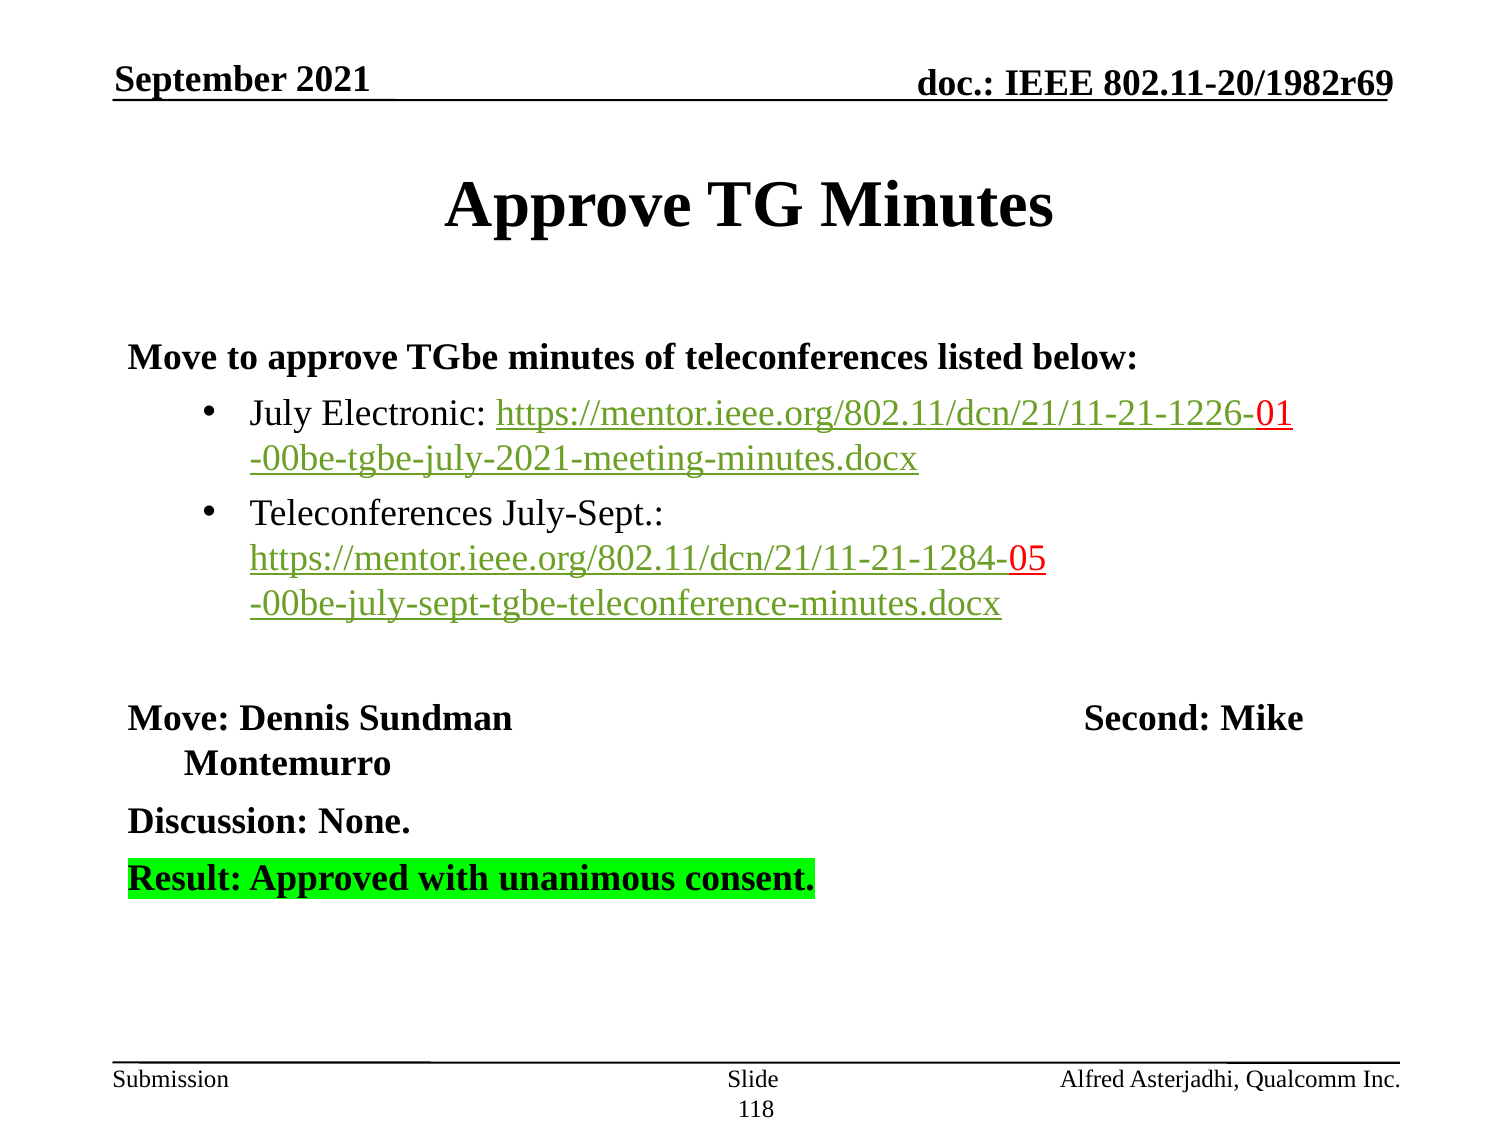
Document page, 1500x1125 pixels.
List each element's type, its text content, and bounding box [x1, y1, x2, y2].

list Move to approve TGbe minutes of teleconferences listed below: July Electronic: https://mentor.ieee.org/802.11/dcn/21/11-21-1226-01-00be-tgbe-july-2021-meeting-minutes.docx Teleconferences July-Sept.: https://mentor.ieee.org/802.11/dcn/21/11-21-1284-05-00be-july-sept-tgbe-teleconference-minutes.docx Move: Dennis Sundman Second: Mike Montemurro Discussion: None. Result: Approved with unanimous consent. [112, 324, 1388, 1000]
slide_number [114, 54, 423, 100]
footer Alfred Asterjadhi, Qualcomm Inc. [878, 1061, 1402, 1093]
slide_number Slide 118 [712, 1061, 800, 1123]
title Approve TG Minutes [112, 112, 1388, 288]
